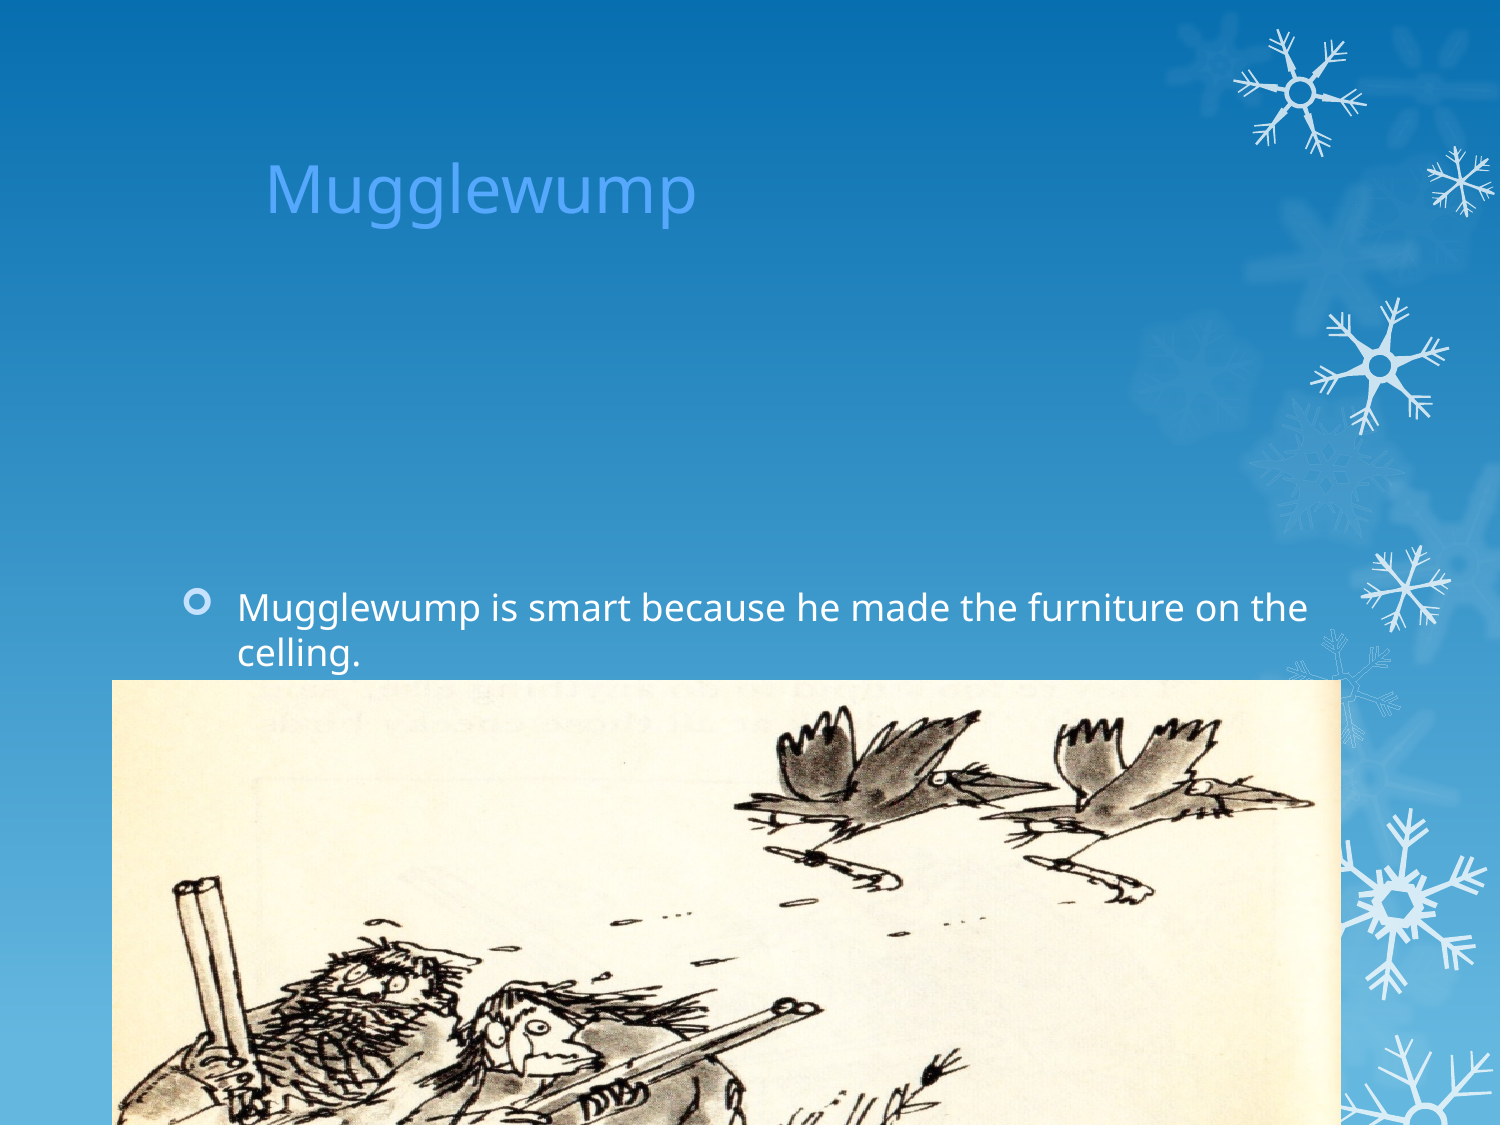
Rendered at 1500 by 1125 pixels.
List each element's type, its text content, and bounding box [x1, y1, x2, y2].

title Mugglewump [76, 111, 1246, 263]
picture [111, 680, 1342, 1125]
list Mugglewump is smart because he made the furniture on the celling. [165, 296, 1335, 678]
